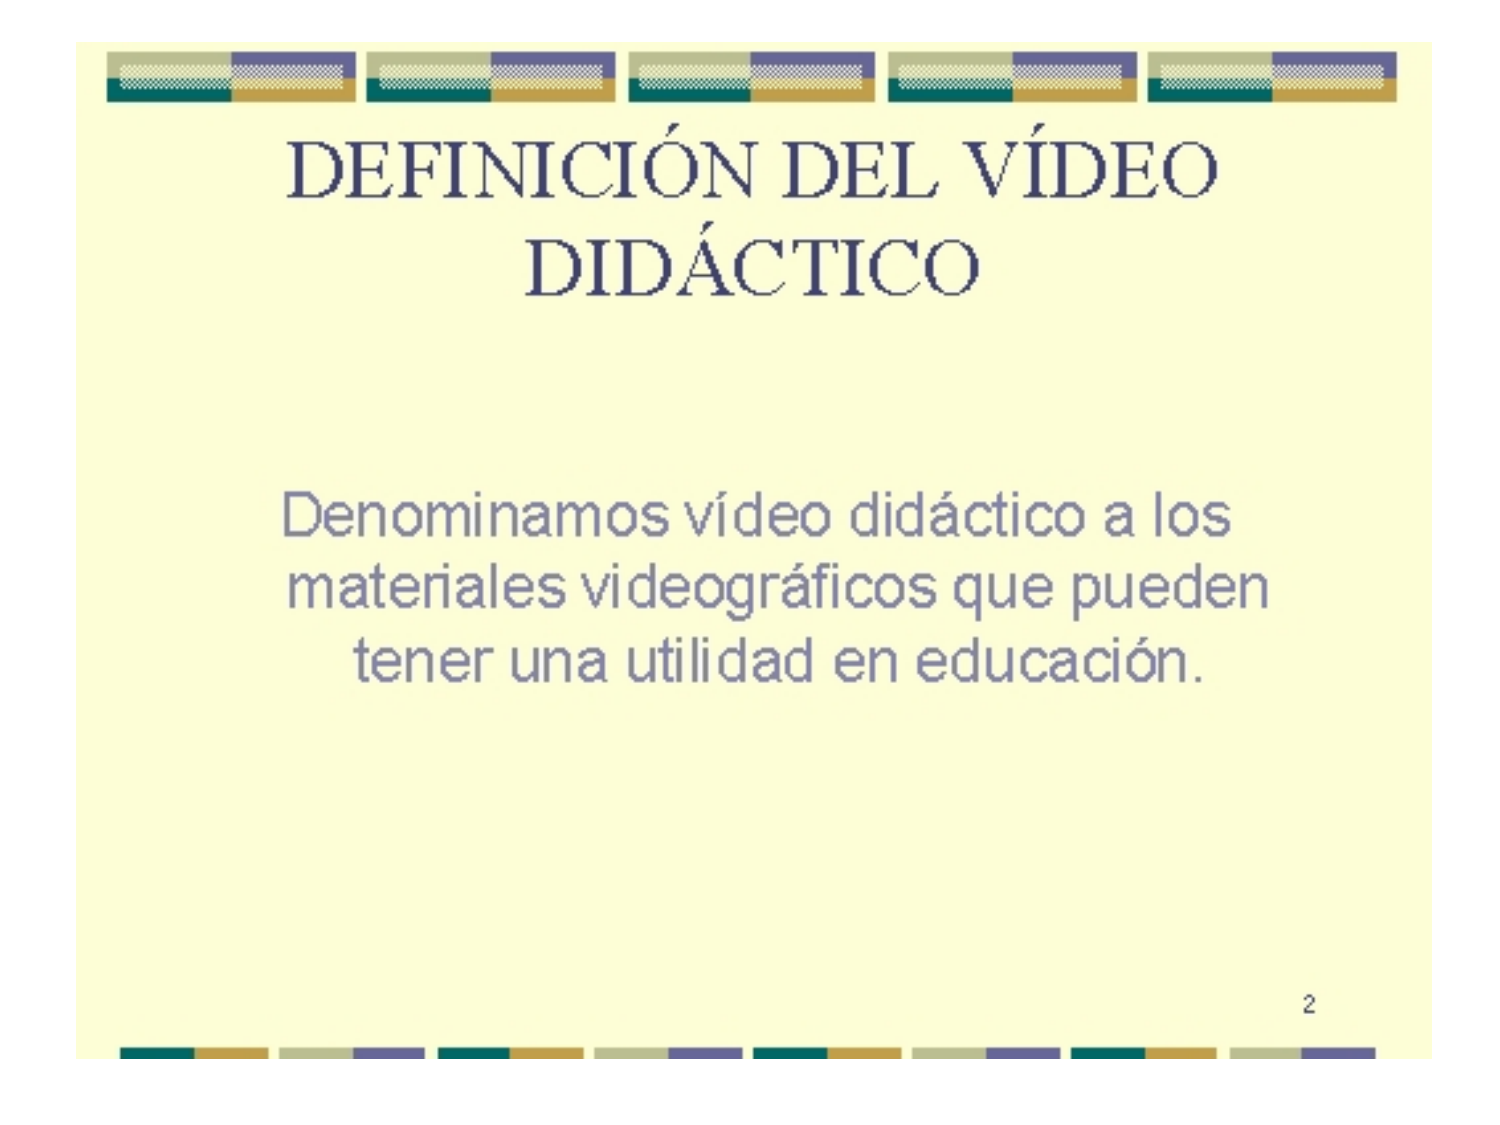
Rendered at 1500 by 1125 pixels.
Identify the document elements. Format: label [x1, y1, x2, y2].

picture [76, 42, 1432, 1059]
